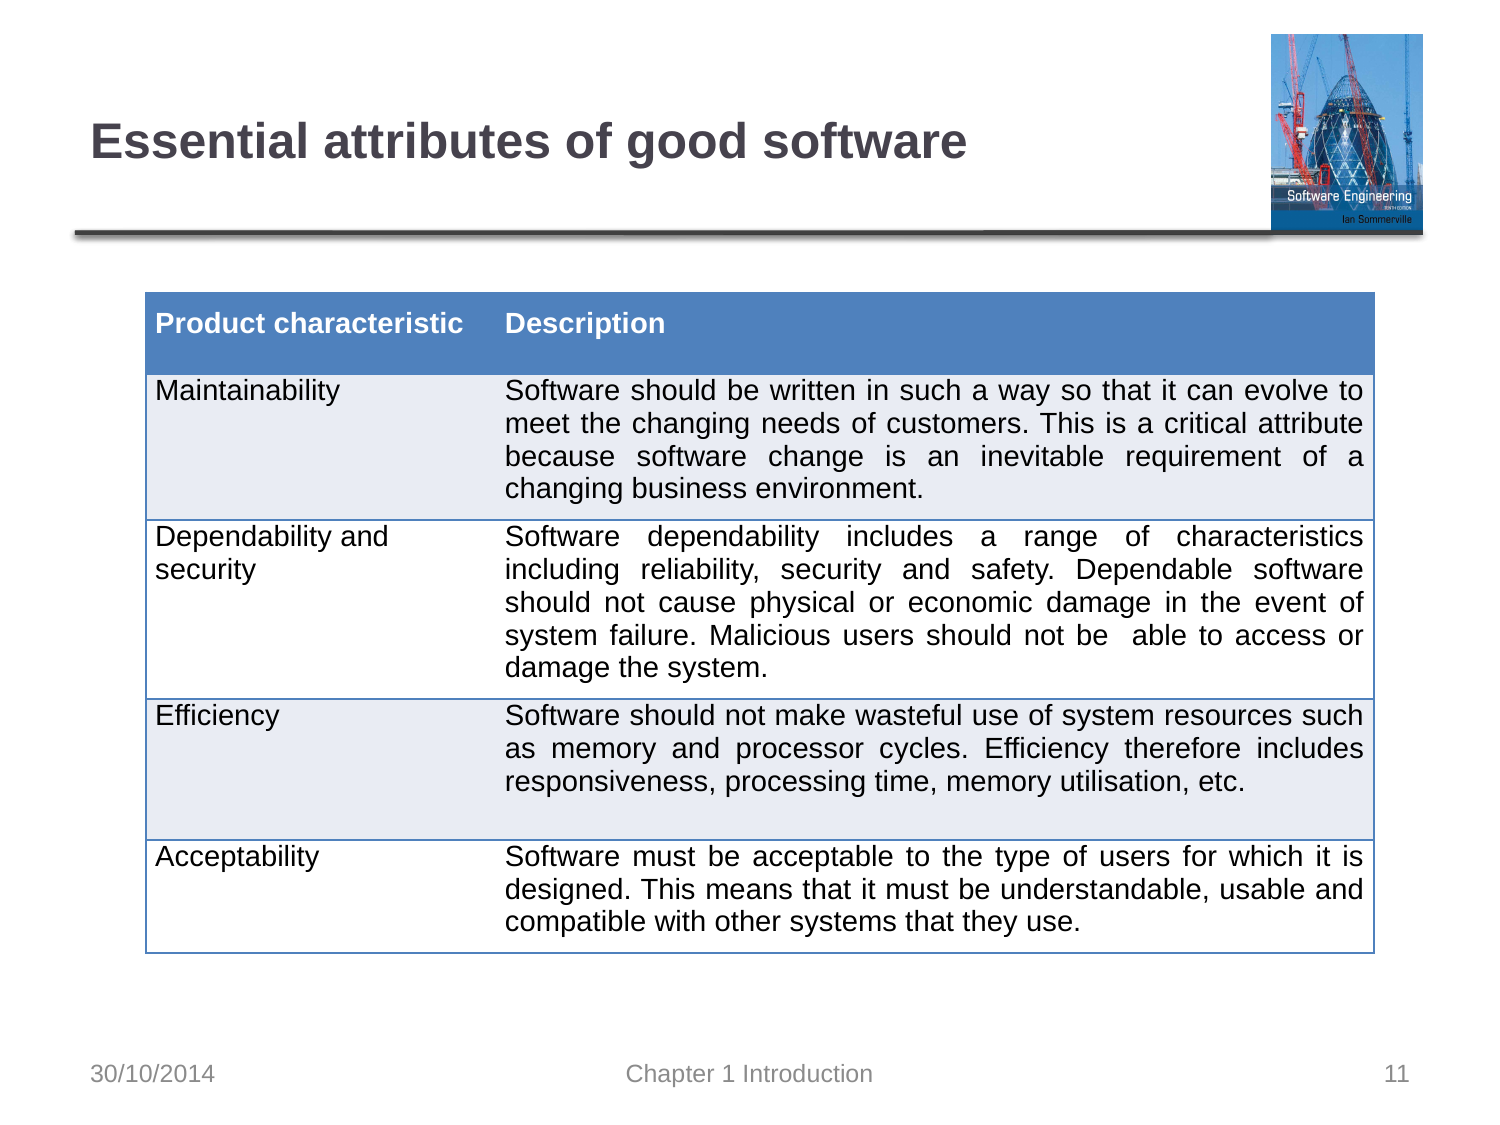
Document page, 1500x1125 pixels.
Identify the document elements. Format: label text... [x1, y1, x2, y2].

title Essential attributes of good software [74, 44, 1272, 233]
table_cell Software must be acceptable to the type of users for which it is designed. This means that it must be understandable, usable and compatible with other systems that they use. [496, 841, 1373, 952]
table_cell Software dependability includes a range of characteristics including reliability, security and safety. Dependable software should not cause physical or economic damage in the event of system failure. Malicious users should not be able to access or damage the system. [496, 521, 1373, 698]
table_cell Efficiency [147, 700, 496, 839]
slide_number 11 [1074, 1042, 1425, 1103]
table_cell Software should be written in such a way so that it can evolve to meet the changing needs of customers. This is a critical attribute because software change is an inevitable requirement of a changing business environment. [496, 375, 1373, 519]
table_cell Acceptability [147, 841, 496, 952]
table_header Product characteristic [147, 293, 496, 373]
picture [1271, 34, 1423, 230]
table_cell Dependability and security [147, 521, 496, 698]
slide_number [75, 1042, 425, 1103]
table_cell Software should not make wasteful use of system resources such as memory and processor cycles. Efficiency therefore includes responsiveness, processing time, memory utilisation, etc. [496, 700, 1373, 839]
footer Chapter 1 Introduction [512, 1042, 988, 1103]
table_cell Maintainability [147, 375, 496, 519]
table_header Description [496, 293, 1373, 373]
